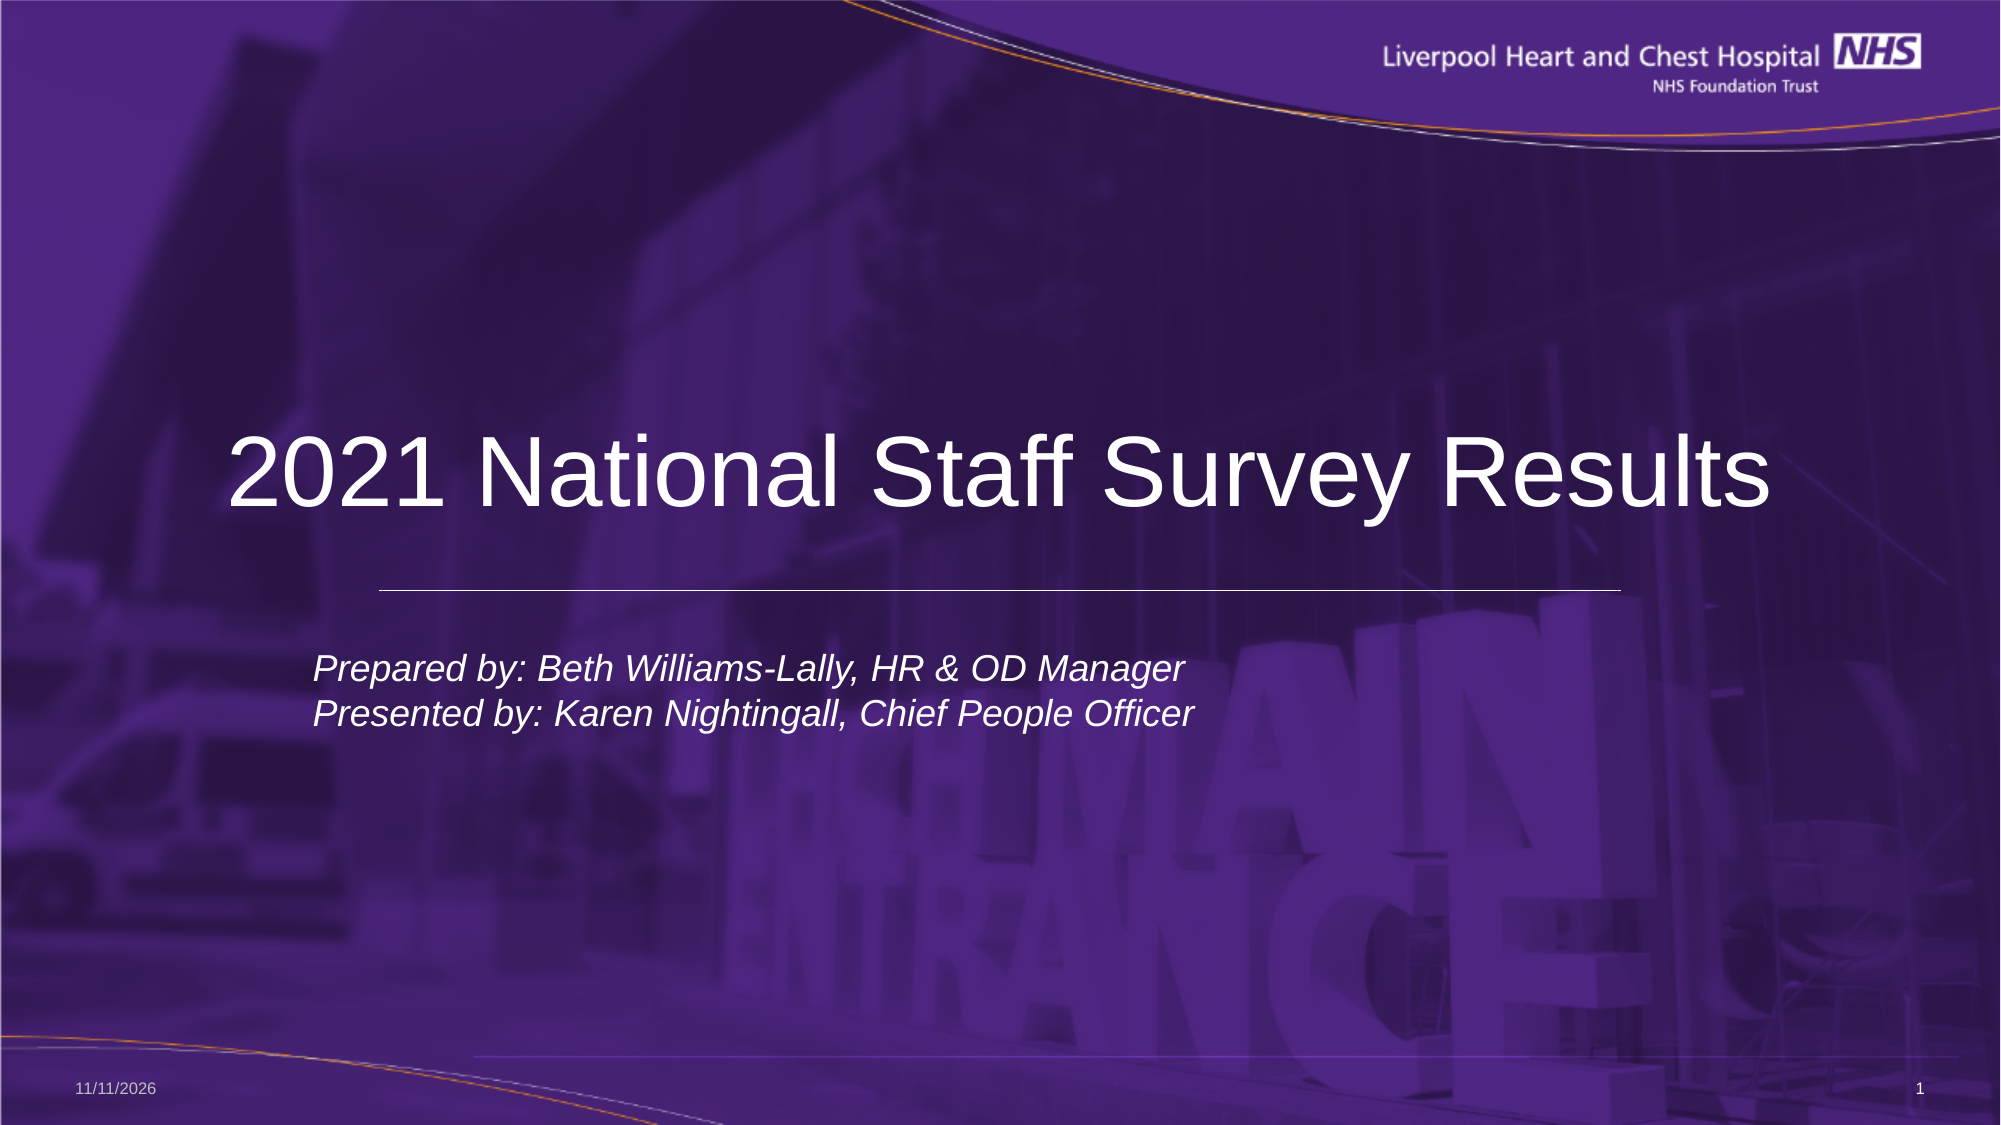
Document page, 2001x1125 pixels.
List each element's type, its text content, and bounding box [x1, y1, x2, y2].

slide_number 1 [1489, 1058, 1940, 1118]
title 2021 National Staff Survey Results [139, 488, 1861, 626]
picture [0, 0, 2001, 1125]
text_box Prepared by: Beth Williams-Lally, HR & OD Manager Presented by: Karen Nightingall, Chief People Officer [297, 636, 1408, 742]
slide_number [60, 1058, 511, 1118]
